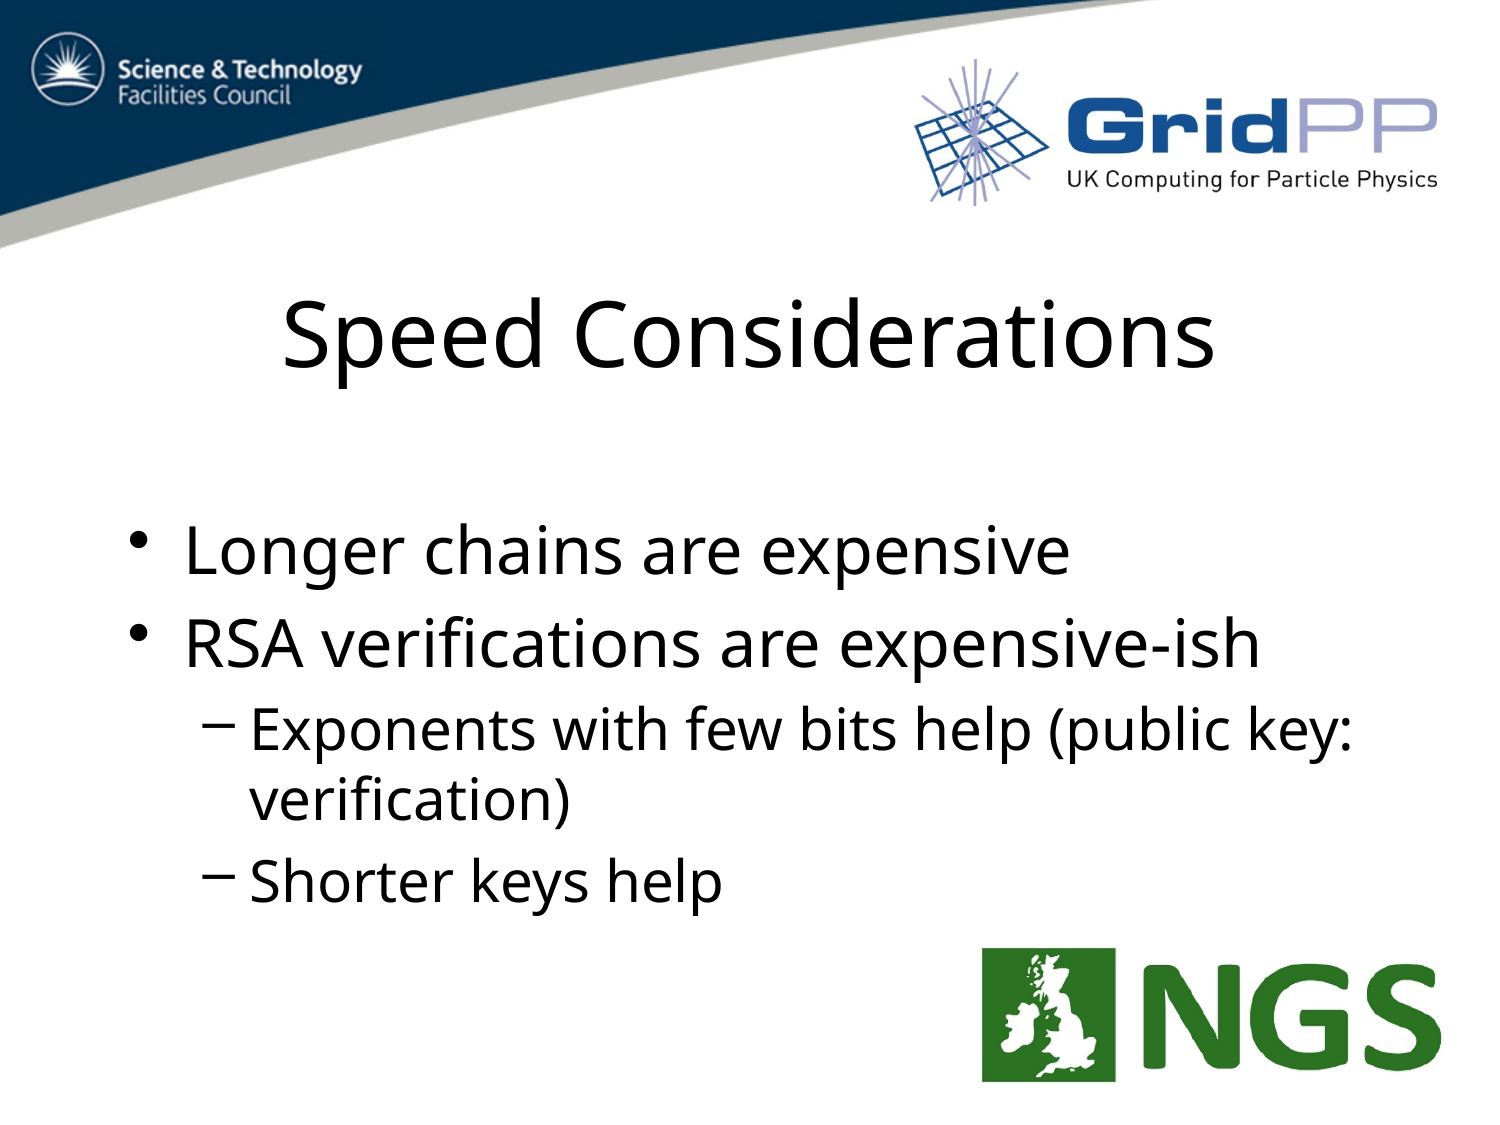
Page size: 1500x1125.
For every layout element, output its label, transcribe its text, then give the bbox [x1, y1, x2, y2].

picture [972, 940, 1448, 1090]
title Speed Considerations [112, 237, 1388, 426]
picture [0, 0, 1437, 249]
list Longer chains are expensive RSA verifications are expensive-ish Exponents with few bits help (public key: verification) Shorter keys help [112, 499, 1388, 1001]
